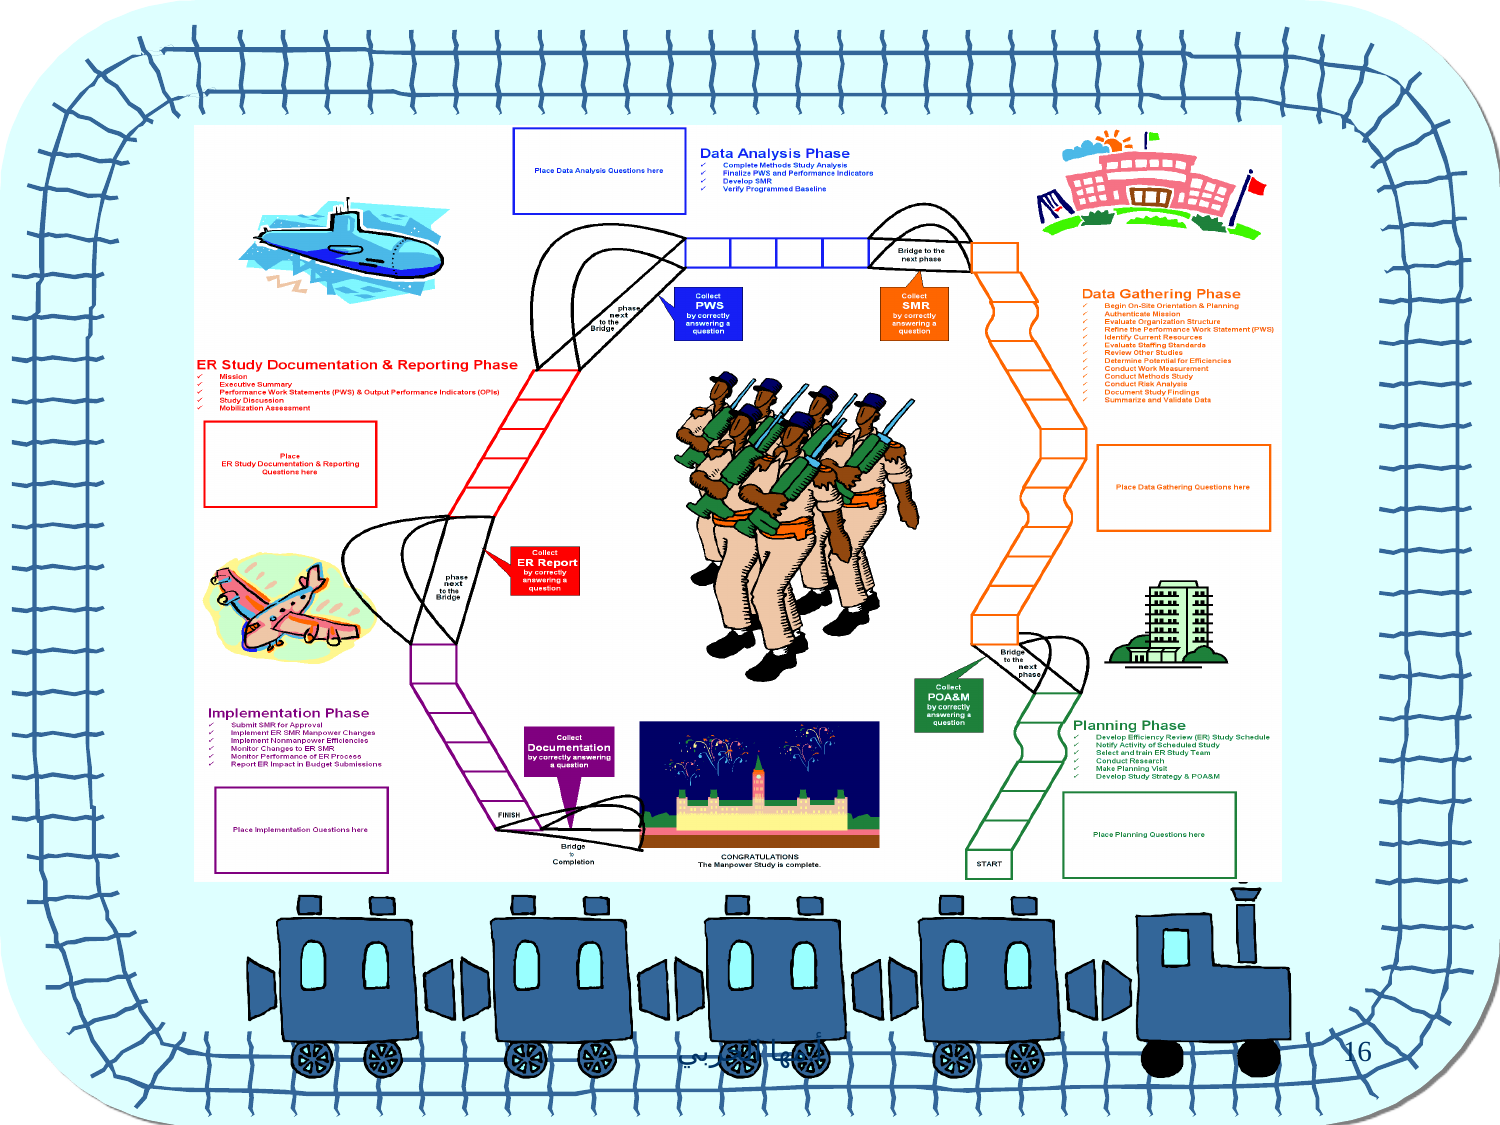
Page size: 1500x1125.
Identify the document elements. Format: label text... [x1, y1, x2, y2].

slide_number 16 [1074, 1024, 1388, 1101]
footer أ.مها الحربي [512, 1024, 988, 1101]
picture [194, 125, 1282, 882]
